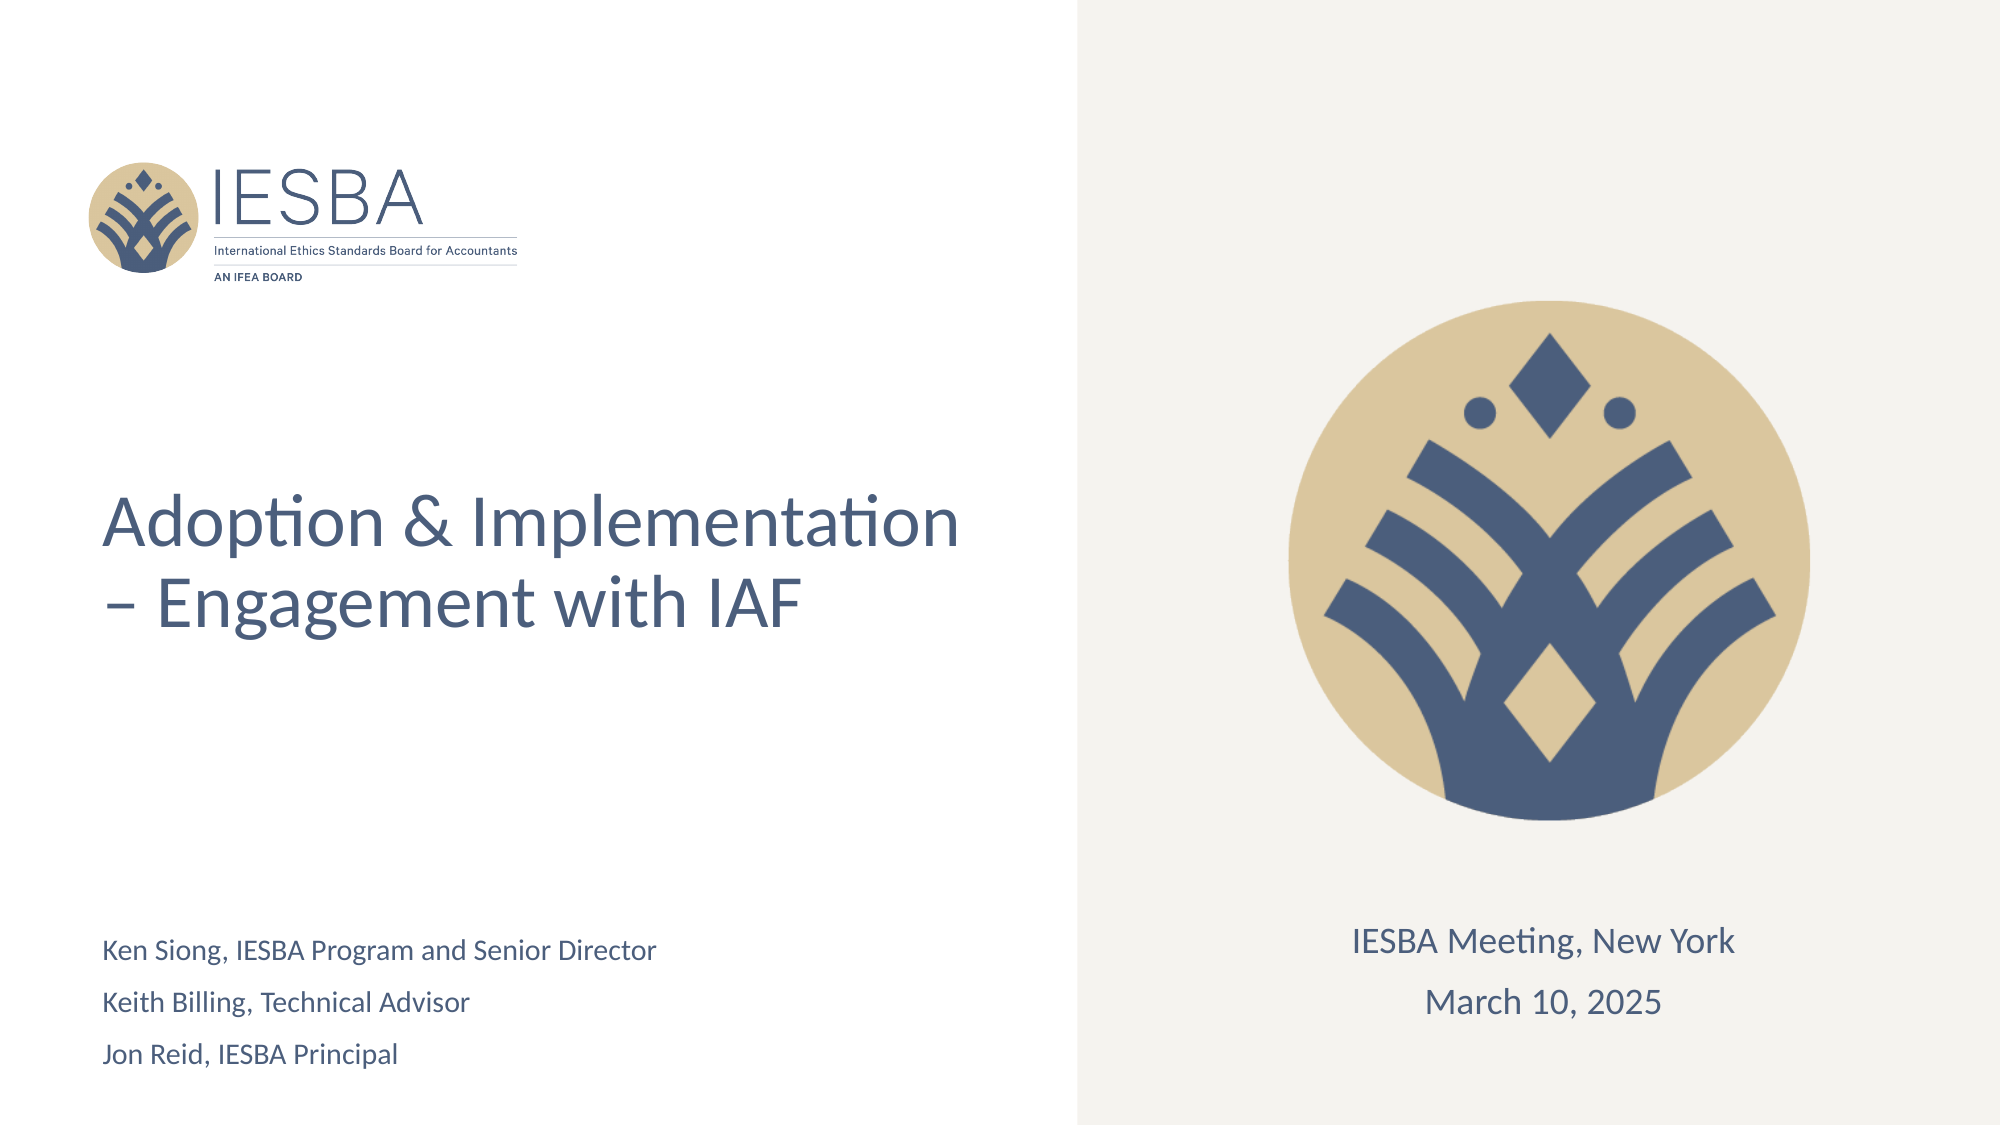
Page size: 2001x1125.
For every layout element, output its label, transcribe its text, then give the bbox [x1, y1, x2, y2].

list IESBA Meeting, New York March 10, 2025 [1175, 913, 1913, 1125]
title Adoption & Implementation – Engagement with IAF [87, 471, 987, 654]
picture [1256, 263, 1860, 860]
picture [68, 135, 545, 311]
text_box Ken Siong, IESBA Program and Senior Director Keith Billing, Technical Advisor Jon Reid, IESBA Principal [87, 926, 1079, 1080]
